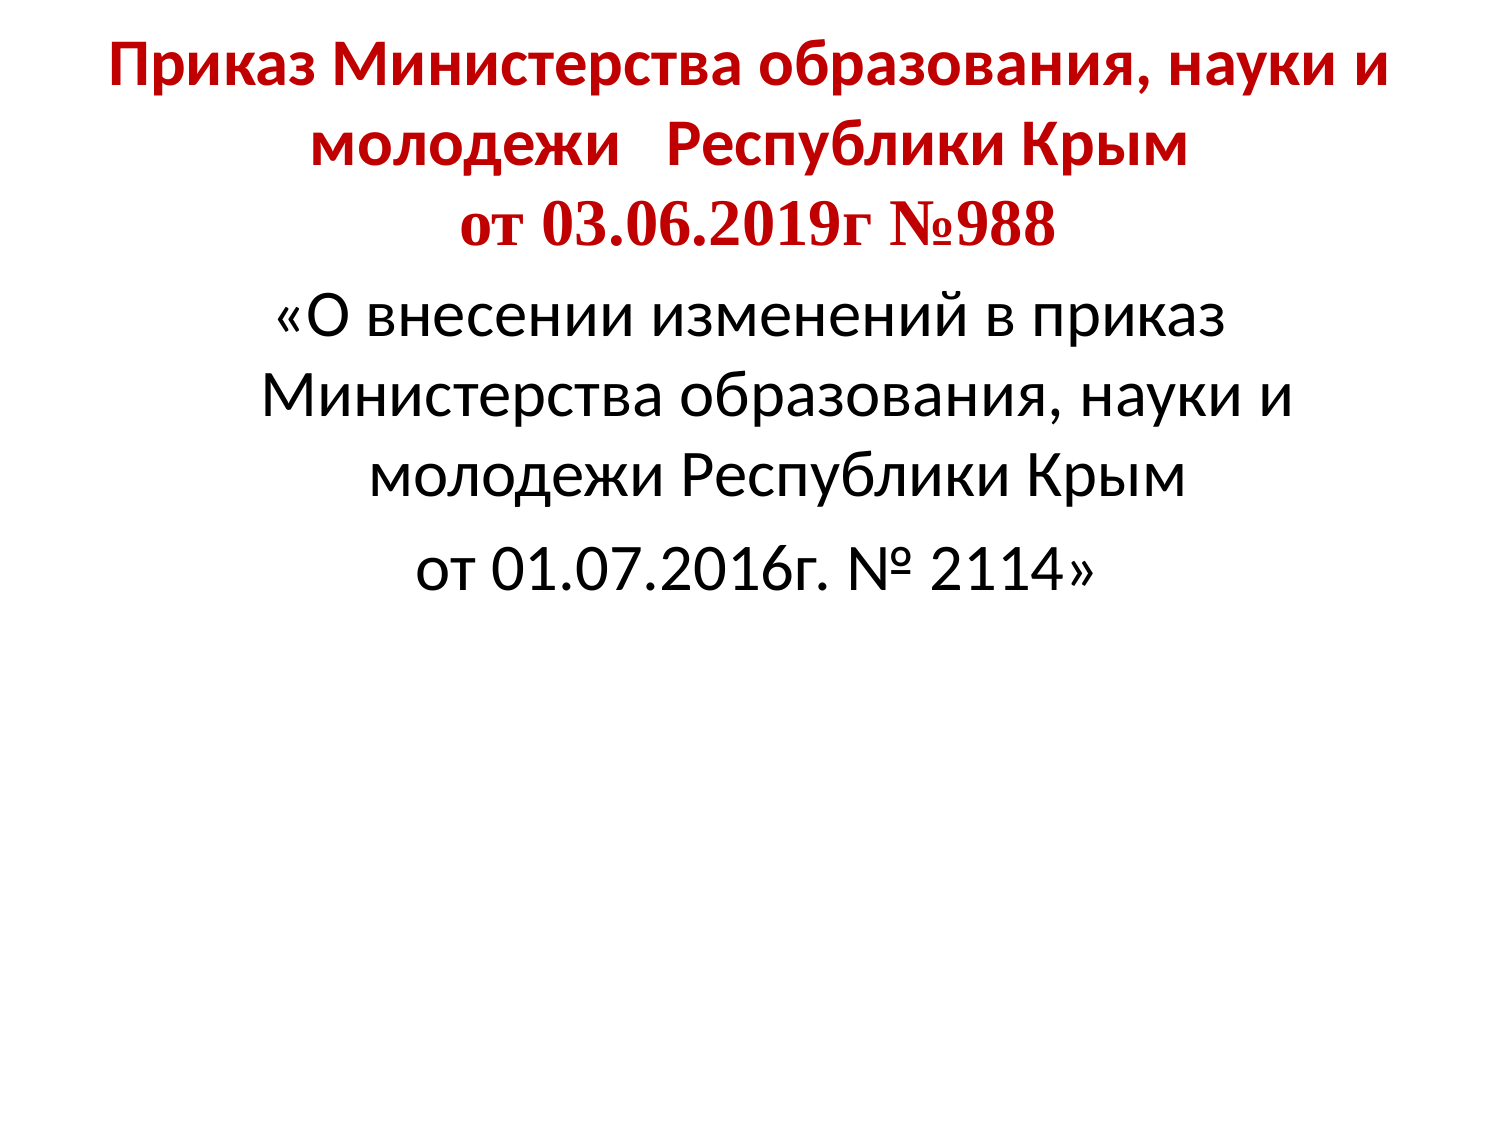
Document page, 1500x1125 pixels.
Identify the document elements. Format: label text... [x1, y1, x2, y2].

list «О внесении изменений в приказ Министерства образования, науки и молодежи Республики Крым от 01.07.2016г. № 2114» [75, 262, 1425, 1005]
title Приказ Министерства образования, науки и молодежи Республики Крым от 03.06.2019г №988 [75, 45, 1425, 233]
